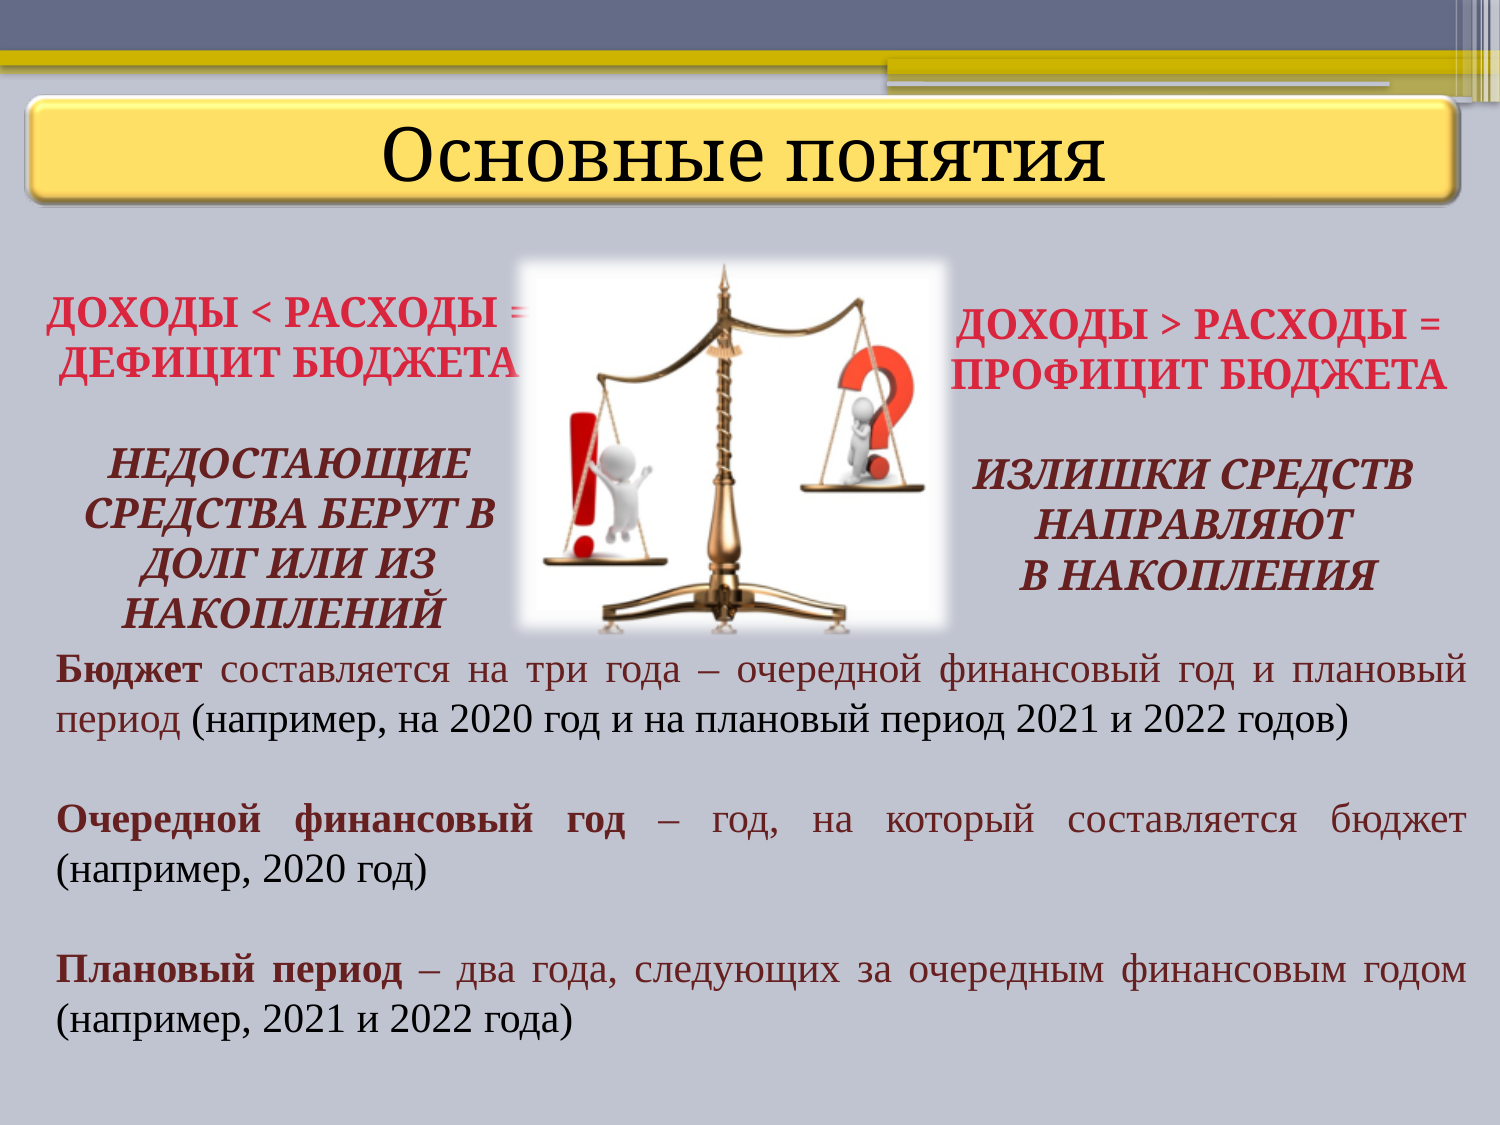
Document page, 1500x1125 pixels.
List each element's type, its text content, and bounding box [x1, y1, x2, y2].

picture [501, 243, 965, 647]
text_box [23, 93, 1463, 209]
text_box ДОХОДЫ < РАСХОДЫ = ДЕФИЦИТ БЮДЖЕТА НЕДОСТАЮЩИЕ СРЕДСТВА БЕРУТ В ДОЛГ ИЛИ ИЗ НАКОПЛЕНИЙ [29, 278, 496, 644]
text_box ДОХОДЫ > РАСХОДЫ = ПРОФИЦИТ БЮДЖЕТА ИЗЛИШКИ СРЕДСТВ НАПРАВЛЯЮТ В НАКОПЛЕНИЯ [970, 290, 1471, 606]
text_box Бюджет составляется на три года – очередной финансовый год и плановый период (например, на 2020 год и на плановый период 2021 и 2022 годов) Очередной финансовый год – год, на который составляется бюджет (например, 2020 год) Плановый период – два года, следующих за очередным финансовым годом (например, 2021 и 2022 года) [41, 633, 1483, 1049]
